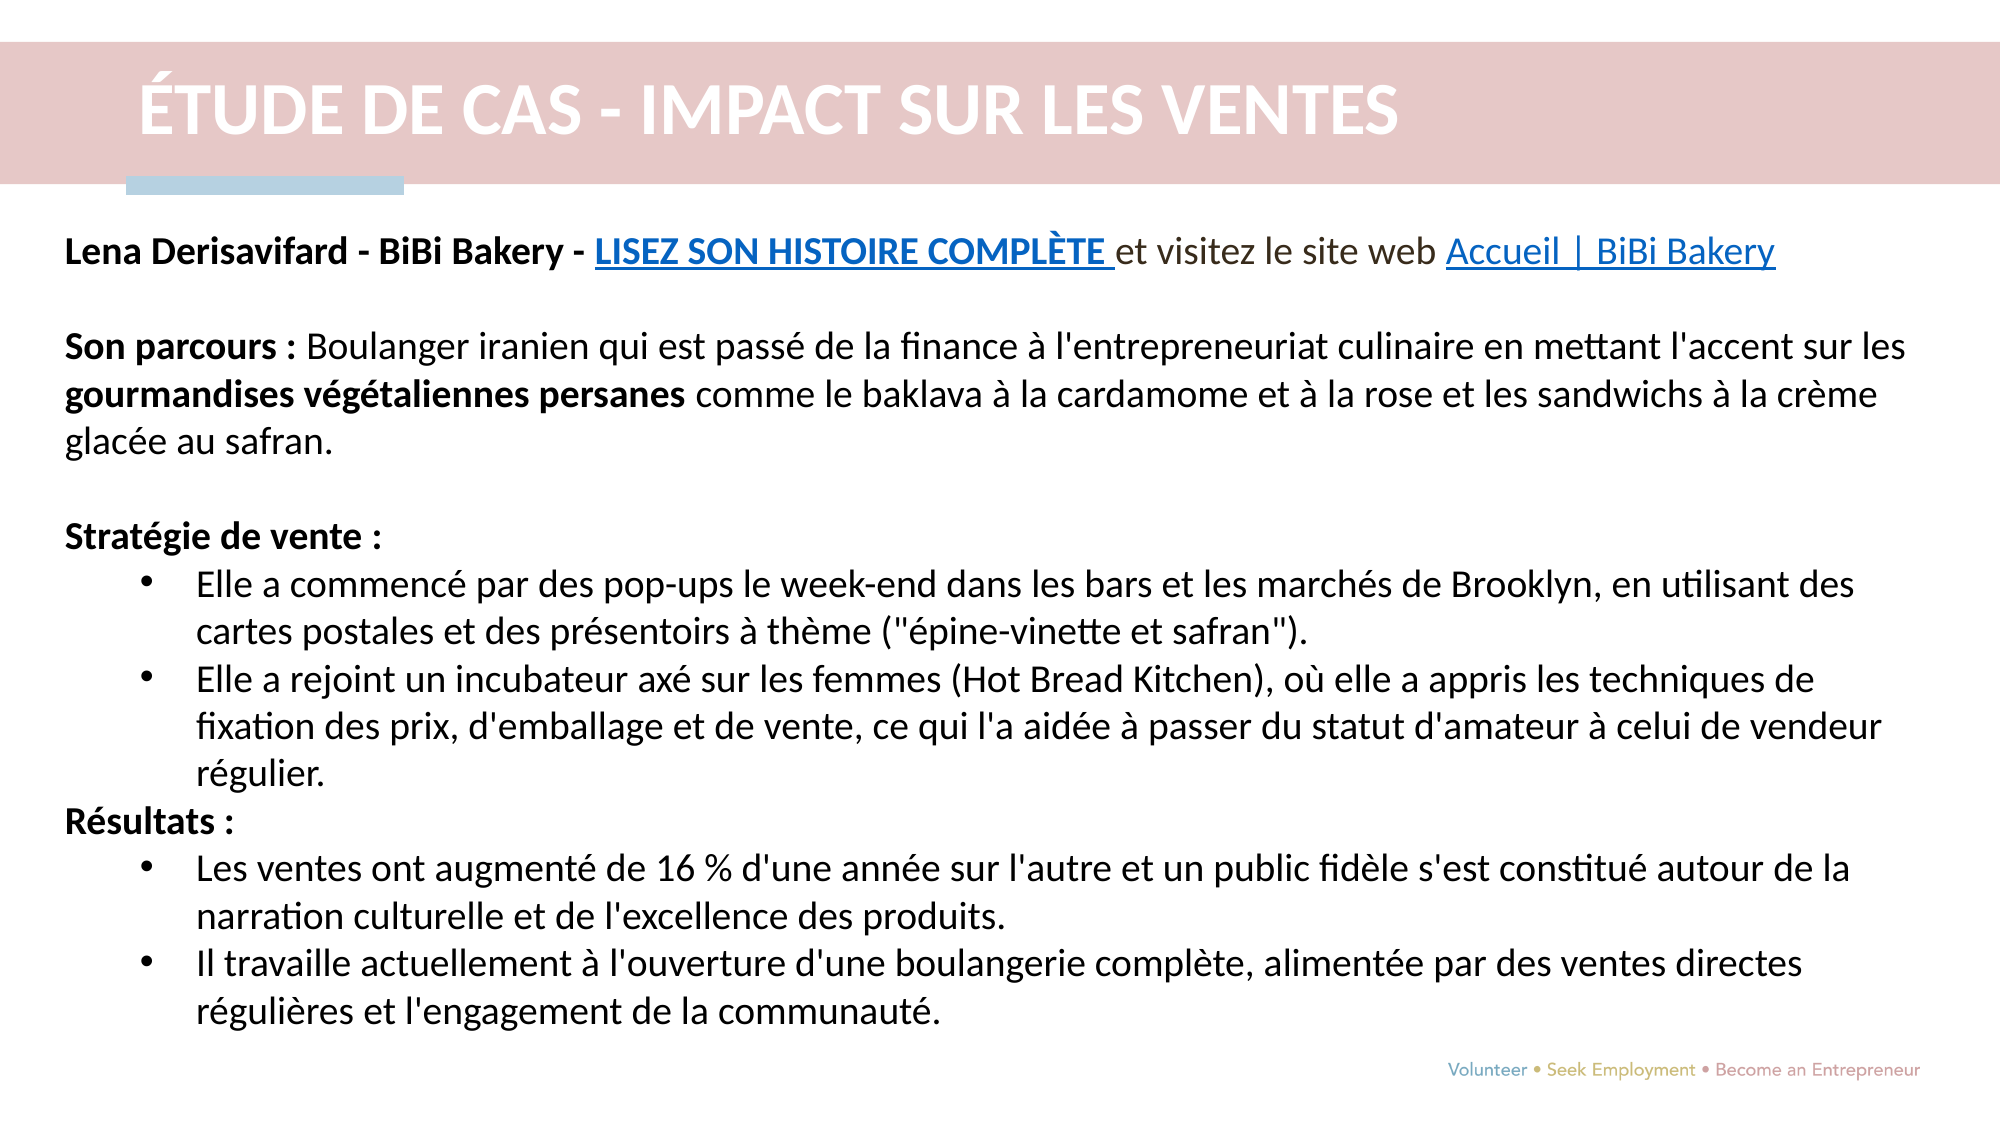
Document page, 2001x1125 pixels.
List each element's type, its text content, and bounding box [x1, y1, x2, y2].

list ÉTUDE DE CAS - IMPACT SUR LES VENTES [123, 51, 1913, 170]
text_box Lena Derisavifard - BiBi Bakery - LISEZ SON HISTOIRE COMPLÈTE et visitez le site web Accueil | BiBi Bakery Son parcours : Boulanger iranien qui est passé de la finance à l'entrepreneuriat culinaire en mettant l'accent sur les gourmandises végétaliennes persanes comme le baklava à la cardamome et à la rose et les sandwichs à la crème glacée au safran. Stratégie de vente : Elle a commencé par des pop-ups le week-end dans les bars et les marchés de Brooklyn, en utilisant des cartes postales et des présentoirs à thème ("épine-vinette et safran"). Elle a rejoint un incubateur axé sur les femmes (Hot Bread Kitchen), où elle a appris les techniques de fixation des prix, d'emballage et de vente, ce qui l'a aidée à passer du statut d'amateur à celui de vendeur régulier. Résultats : Les ventes ont augmenté de 16 % d'une année sur l'autre et un public fidèle s'est constitué autour de la narration culturelle et de l'excellence des produits. Il travaille actuellement à l'ouverture d'une boulangerie complète, alimentée par des ventes directes régulières et l'engagement de la communauté. [50, 217, 1936, 1040]
picture [1418, 1046, 1971, 1103]
